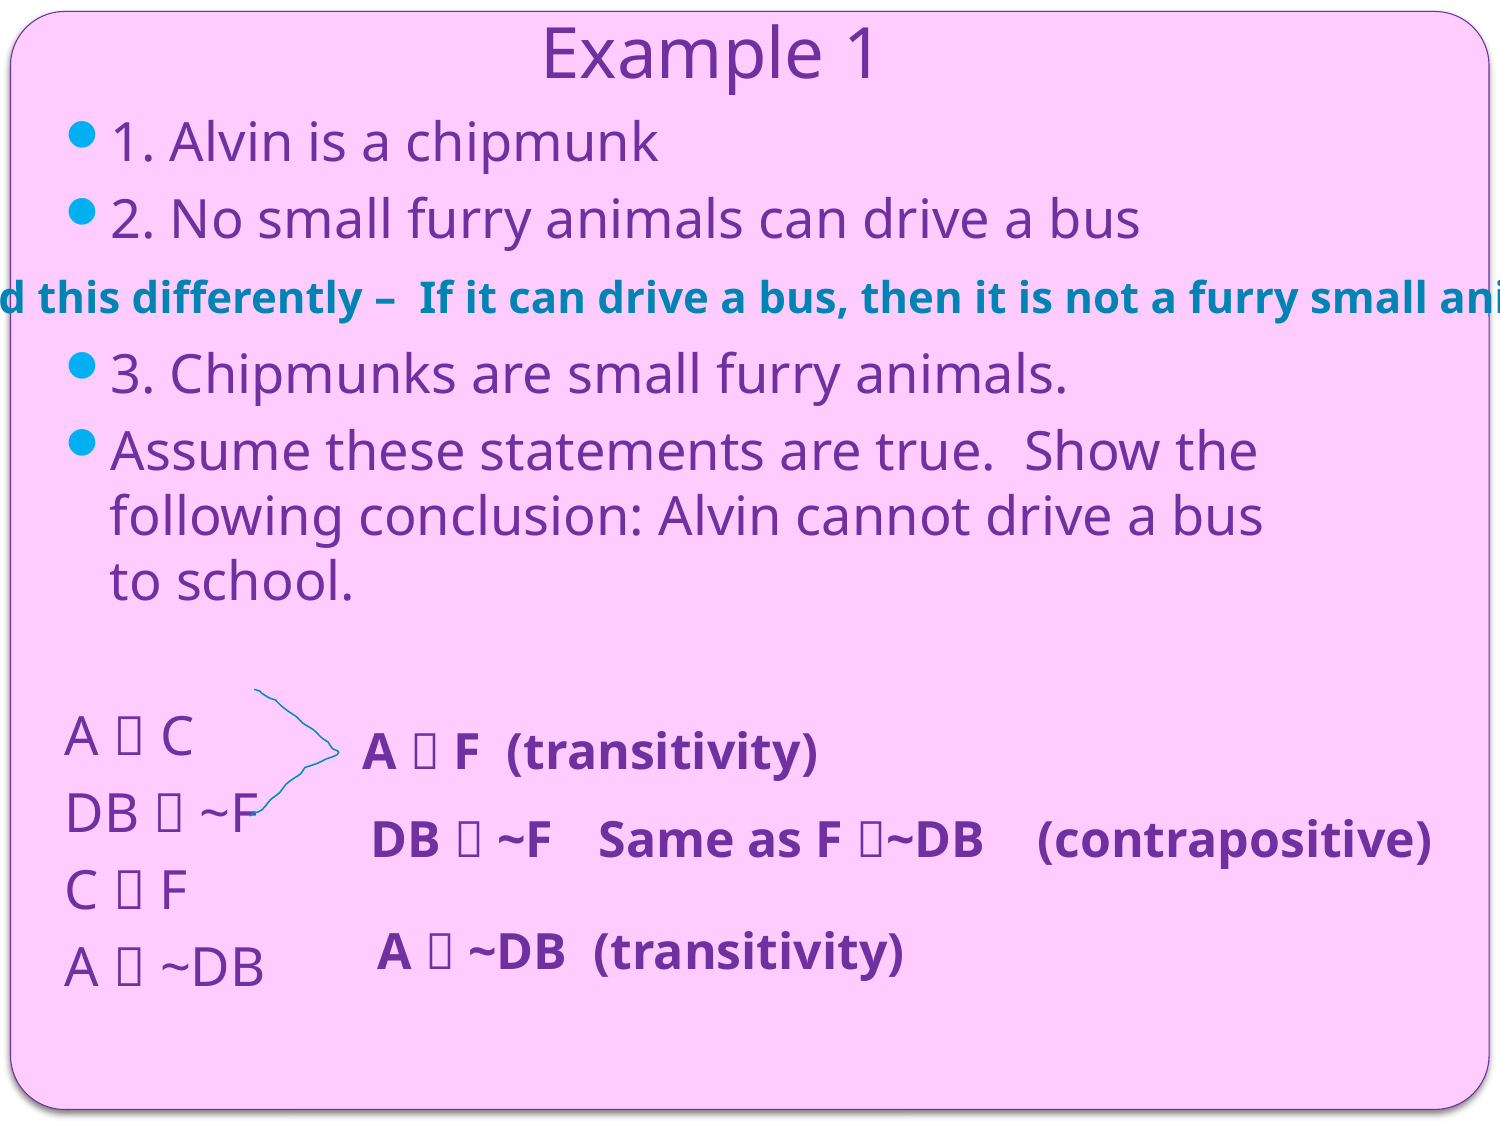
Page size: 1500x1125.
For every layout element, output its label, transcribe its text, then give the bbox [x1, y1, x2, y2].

text_box A  ~DB (transitivity) [363, 912, 920, 988]
title Example 1 [75, 0, 1350, 108]
text_box [249, 688, 340, 817]
text_box Word this differently – If it can drive a bus, then it is not a furry small animal. [0, 262, 1500, 330]
text_box A  F (transitivity) [348, 712, 833, 788]
text_box Same as F ~DB (contrapositive) [583, 799, 1448, 875]
list 1. Alvin is a chipmunk 2. No small furry animals can drive a bus 3. Chipmunks are small furry animals. Assume these statements are true. Show the following conclusion: Alvin cannot drive a bus to school. A  C DB  ~F C  F A  ~DB [50, 99, 1325, 262]
list 1. Alvin is a chipmunk 2. No small furry animals can drive a bus 3. Chipmunks are small furry animals. Assume these statements are true. Show the following conclusion: Alvin cannot drive a bus to school. A  C DB  ~F C  F A  ~DB [50, 330, 1325, 1088]
text_box DB  ~F [355, 799, 583, 875]
